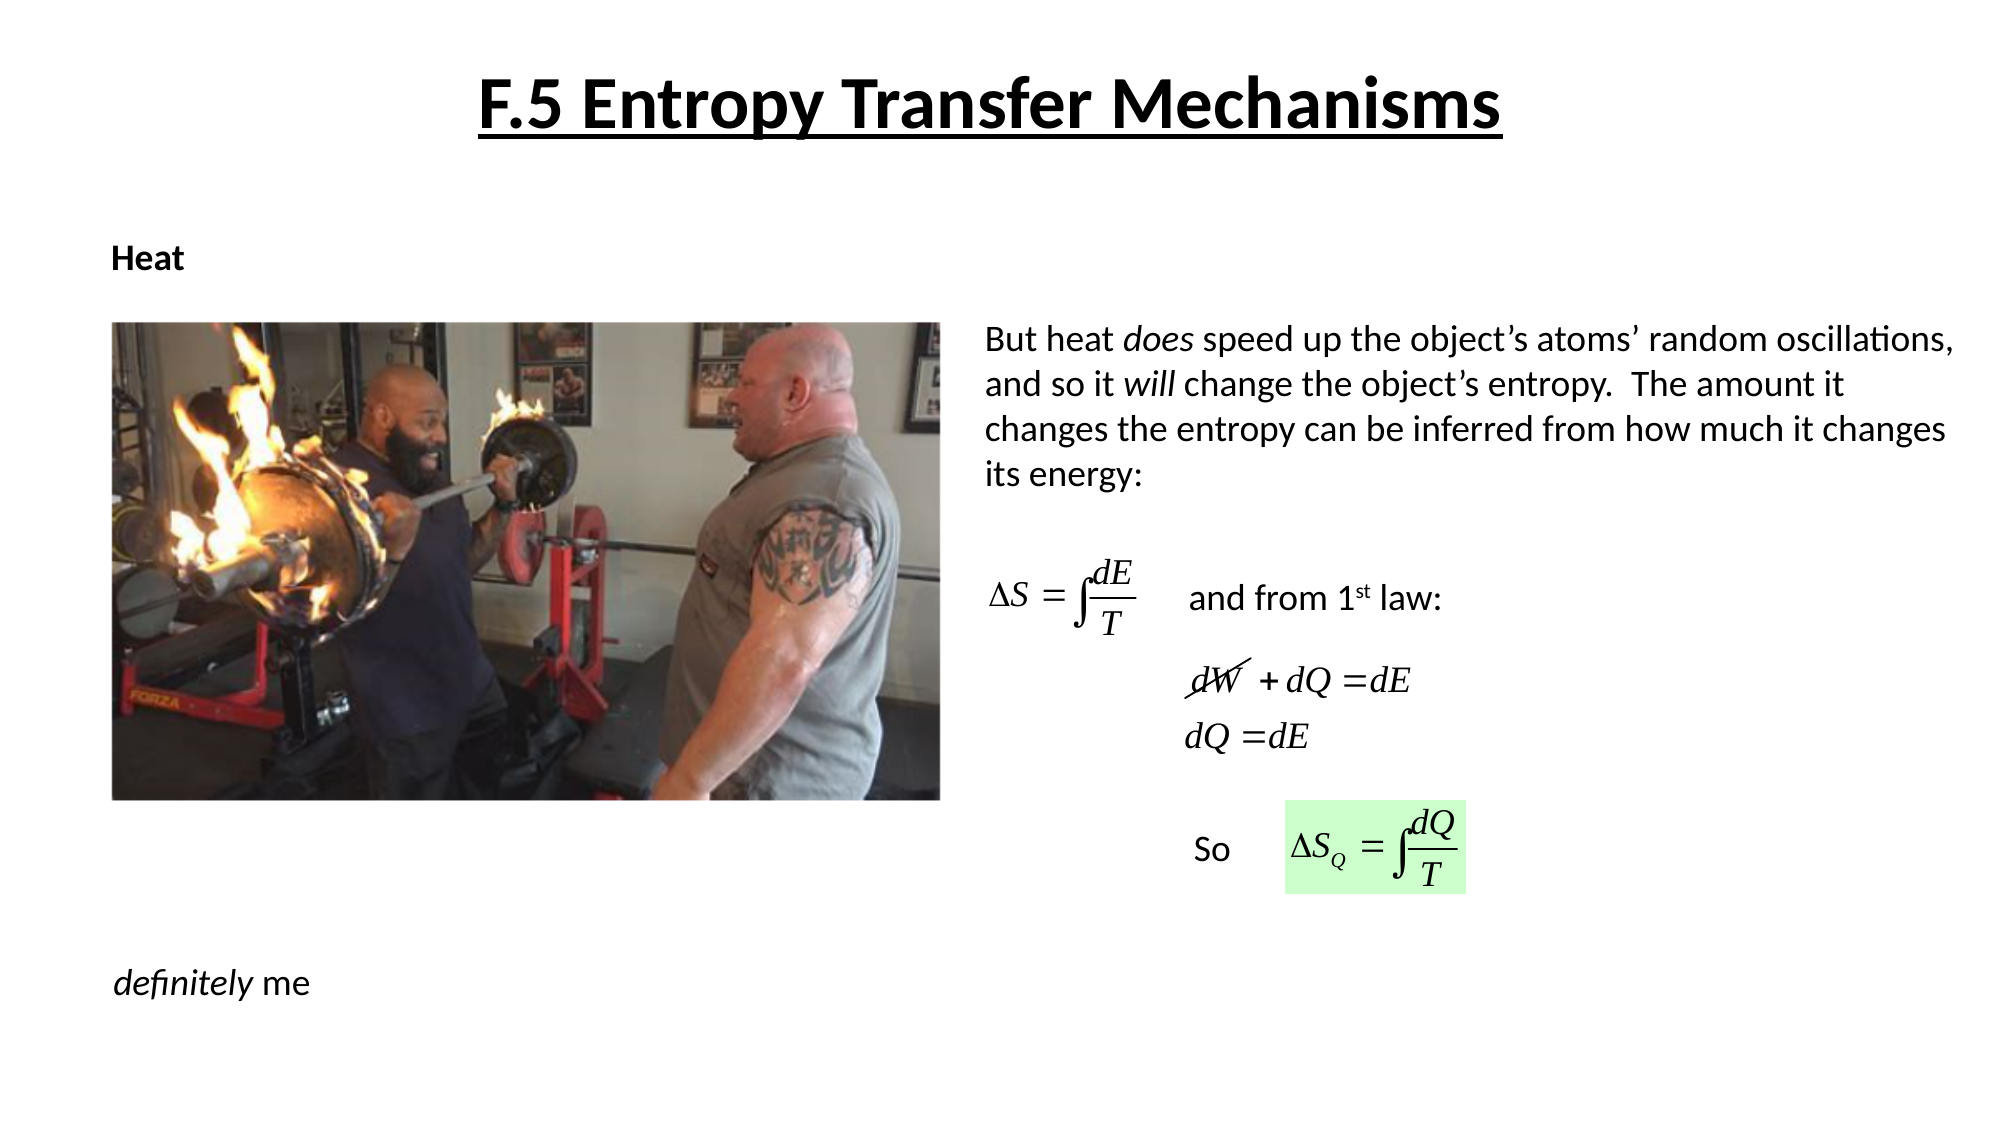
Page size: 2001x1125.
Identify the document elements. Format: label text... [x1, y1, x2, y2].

text_box But heat does speed up the object’s atoms’ random oscillations, and so it will change the object’s entropy. The amount it changes the entropy can be inferred from how much it changes its energy: [970, 307, 1985, 502]
text_box and from 1st law: [1173, 565, 1458, 626]
picture [104, 311, 947, 814]
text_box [1178, 650, 1419, 763]
text_box Heat [96, 225, 200, 285]
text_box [1284, 800, 1466, 895]
text_box So [1179, 816, 1247, 877]
text_box F.5 Entropy Transfer Mechanisms [463, 56, 1734, 168]
text_box definitely me [98, 950, 326, 1011]
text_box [982, 549, 1143, 644]
